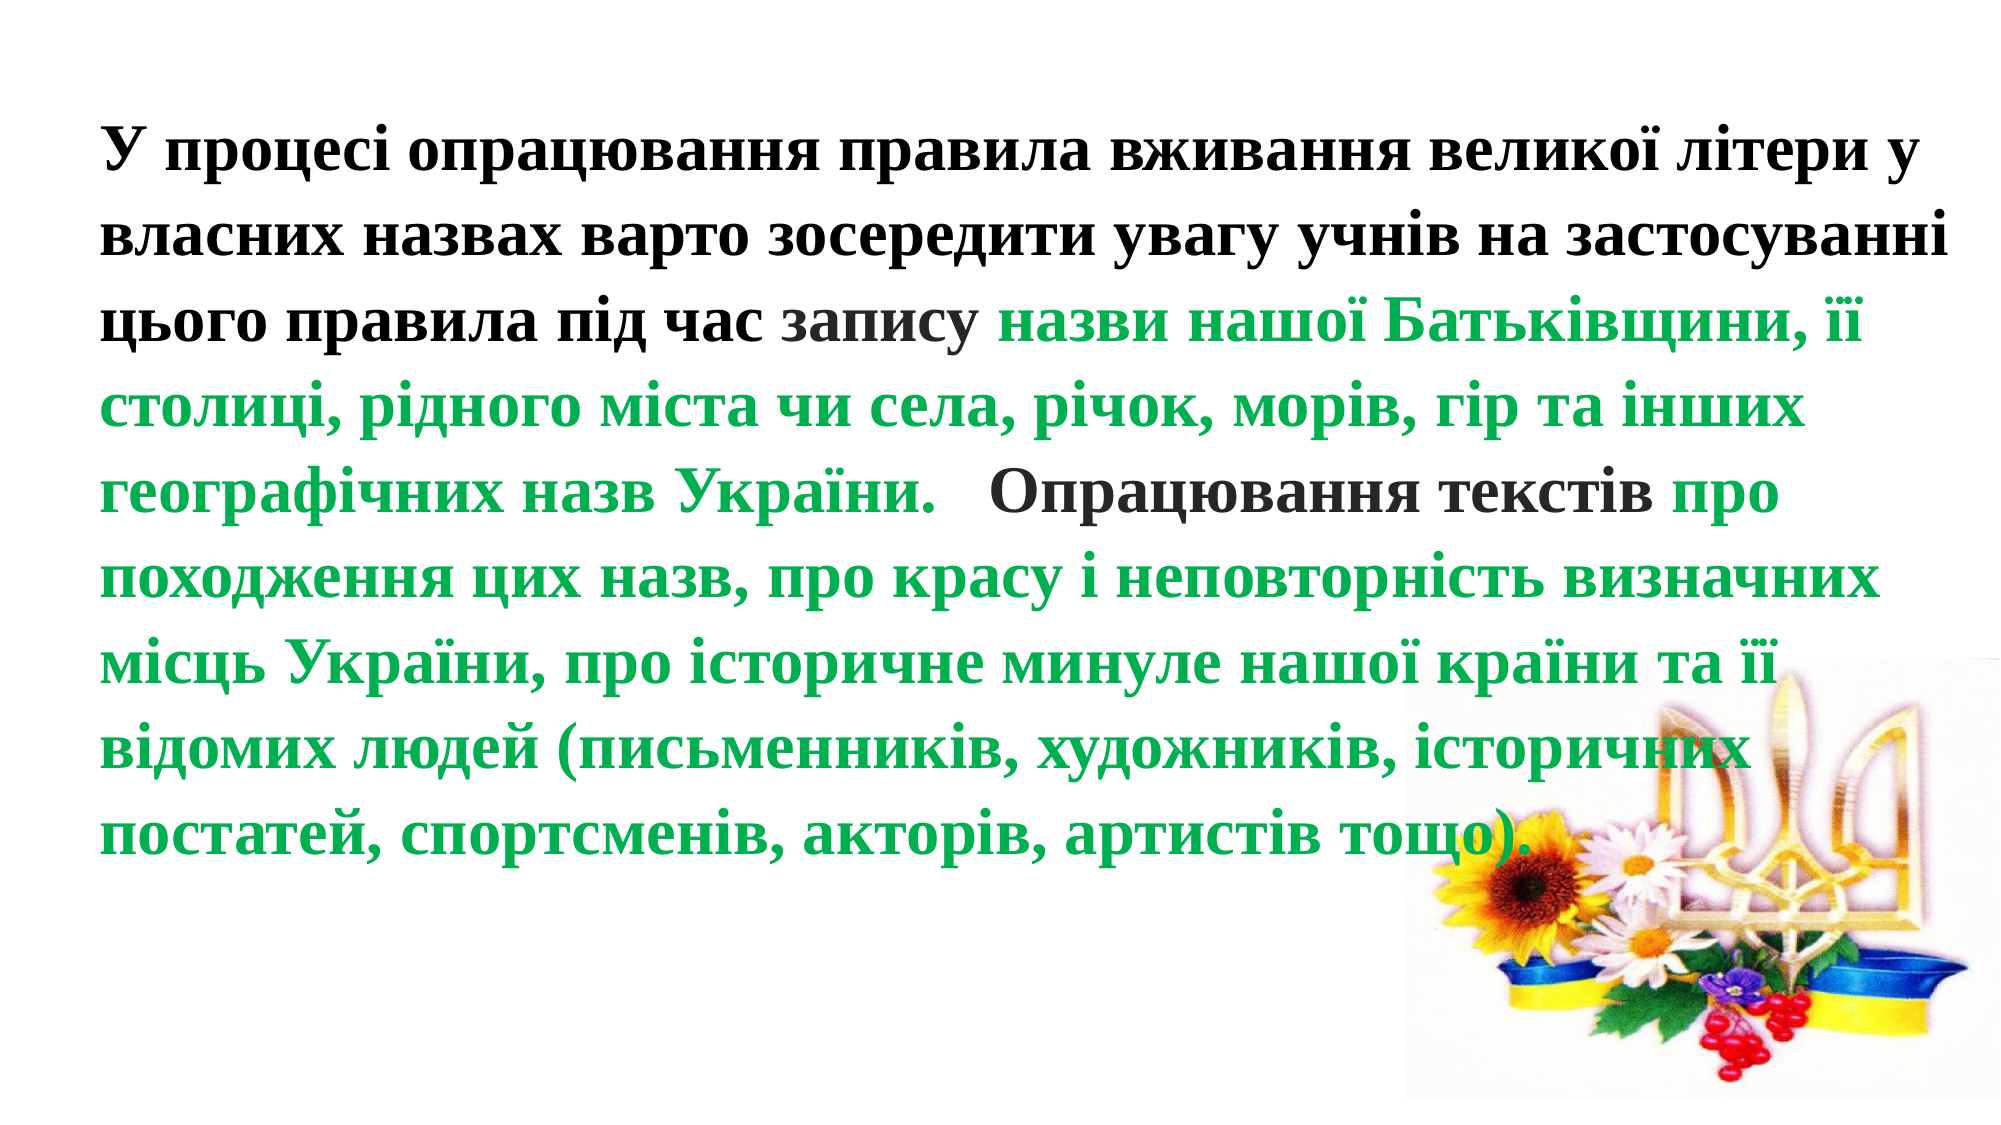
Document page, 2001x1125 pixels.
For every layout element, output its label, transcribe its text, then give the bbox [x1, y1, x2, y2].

picture [1406, 658, 2000, 1099]
text_box У процесі опрацювання правила вживання великої літери у власних назвах варто зосередити увагу учнів на застосуванні цього правила під час запису назви нашої Батьківщини, її столиці, рідного міста чи села, річок, морів, гір та інших географічних назв України. Опрацювання текстів про походження цих назв, про красу і неповторність визначних місць України, про історичне минуле нашої країни та її відомих людей (письменників, художників, історичних постатей, спортсменів, акторів, артистів тощо). [84, 90, 2000, 876]
